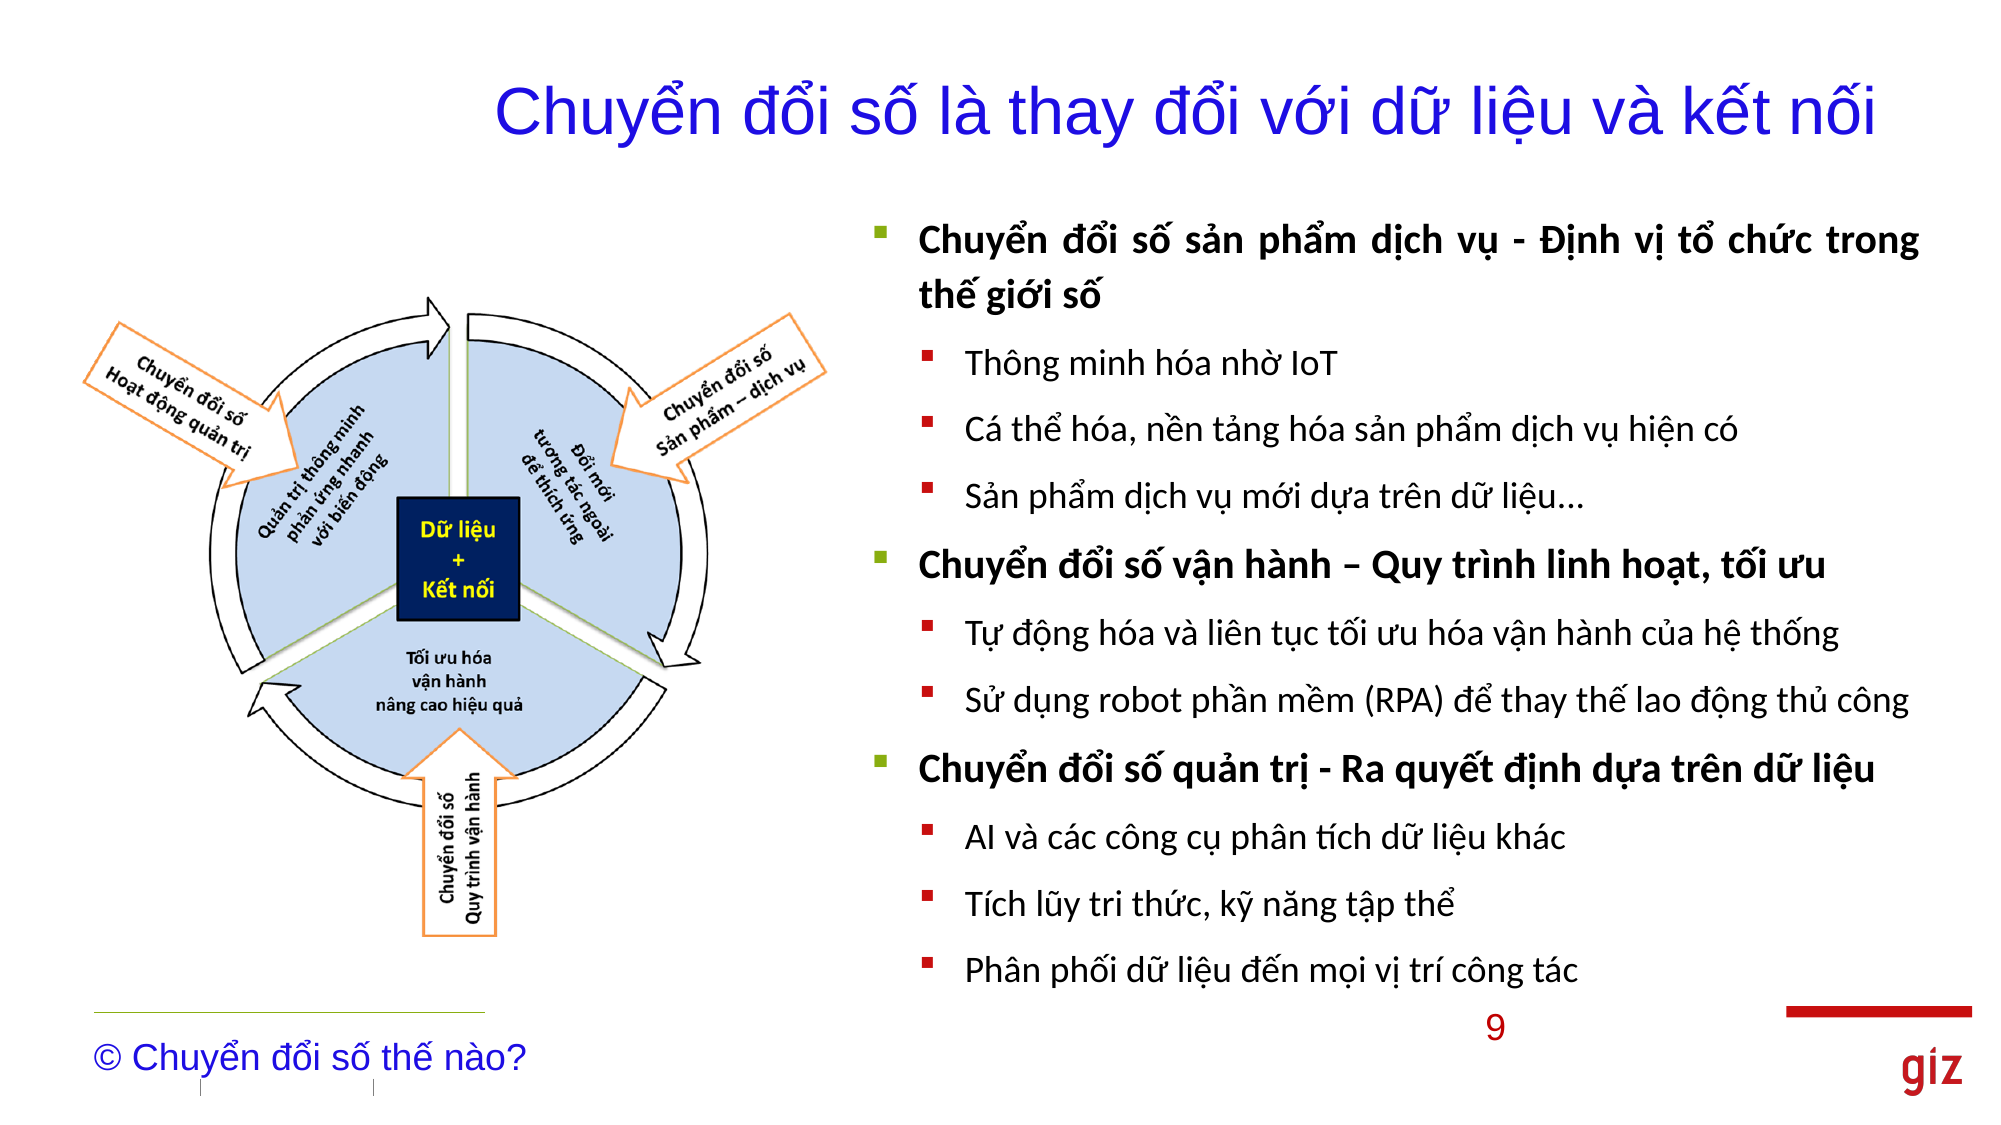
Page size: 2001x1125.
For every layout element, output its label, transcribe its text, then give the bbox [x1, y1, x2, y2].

picture [1901, 1045, 1969, 1098]
slide_number 9 [1485, 995, 1936, 1056]
title Chuyển đổi số là thay đổi với dữ liệu và kết nối [93, 28, 1894, 197]
list Chuyển đổi số sản phẩm dịch vụ - Định vị tổ chức trong thế giới số Thông minh hóa nhờ IoT Cá thể hóa, nền tảng hóa sản phẩm dịch vụ hiện có Sản phẩm dịch vụ mới dựa trên dữ liệu... Chuyển đổi số vận hành – Quy trình linh hoạt, tối ưu Tự động hóa và liên tục tối ưu hóa vận hành của hệ thống Sử dụng robot phần mềm (RPA) để thay thế lao động thủ công Chuyển đổi số quản trị - Ra quyết định dựa trên dữ liệu AI và các công cụ phân tích dữ liệu khác Tích lũy tri thức, kỹ năng tập thể Phân phối dữ liệu đến mọi vị trí công tác [855, 199, 1936, 1001]
picture [70, 291, 841, 937]
